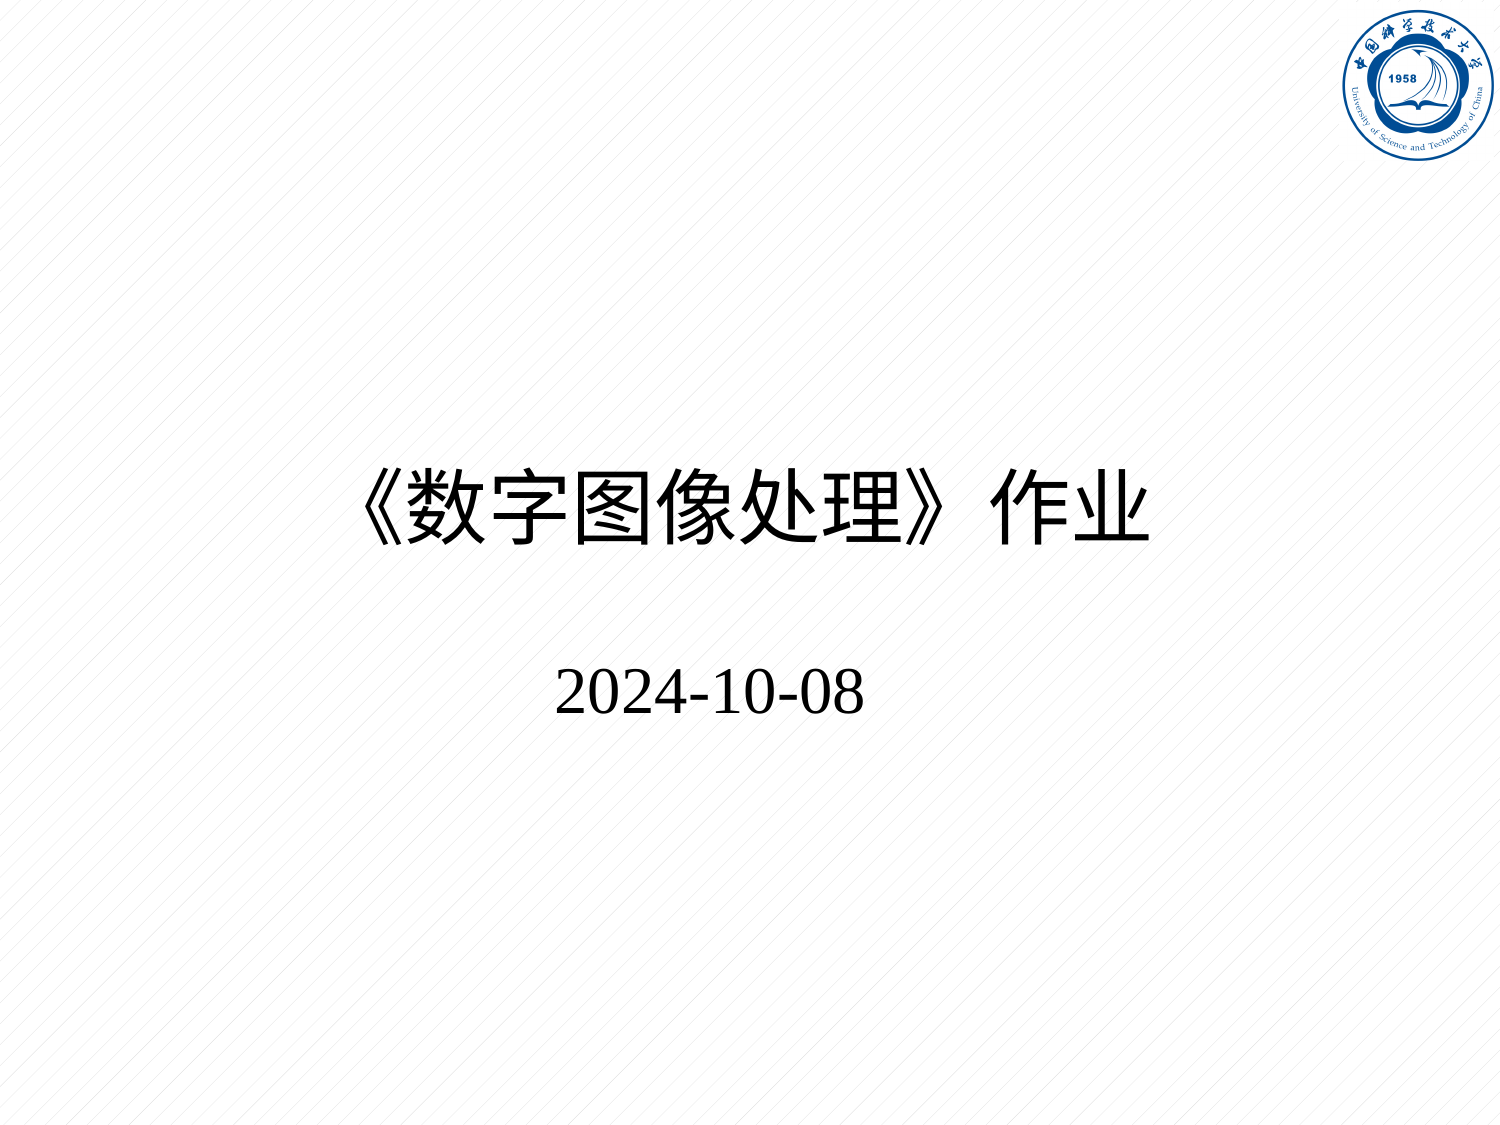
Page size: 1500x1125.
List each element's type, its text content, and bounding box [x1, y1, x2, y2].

picture [1339, 2, 1494, 161]
subtitle 2024-10-08 [135, 639, 1286, 902]
title 《数字图像处理》作业 [100, 338, 1376, 564]
